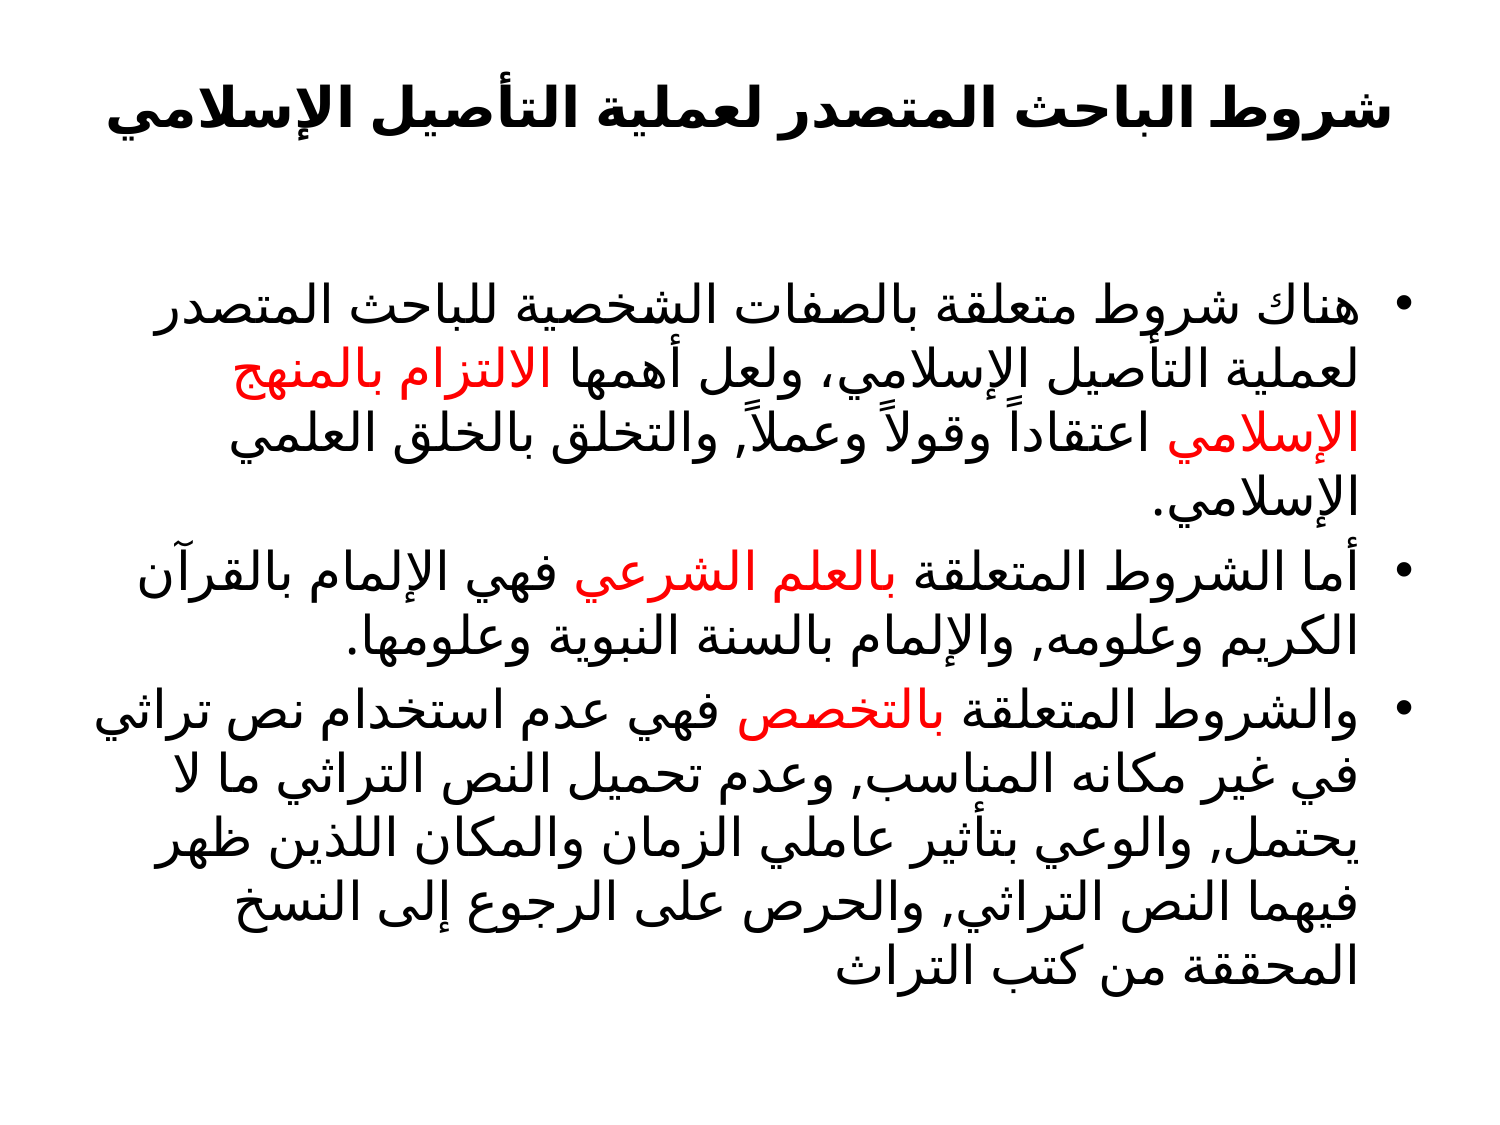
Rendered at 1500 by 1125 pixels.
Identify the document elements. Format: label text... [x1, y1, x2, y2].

title شروط الباحث المتصدر لعملية التأصيل الإسلامي [75, 45, 1425, 233]
list هناك شروط متعلقة بالصفات الشخصية للباحث المتصدر لعملية التأصيل الإسلامي، ولعل أهمها الالتزام بالمنهج الإسلامي اعتقاداً وقولاً وعملاً, والتخلق بالخلق العلمي الإسلامي. أما الشروط المتعلقة بالعلم الشرعي فهي الإلمام بالقرآن الكريم وعلومه, والإلمام بالسنة النبوية وعلومها. والشروط المتعلقة بالتخصص فهي عدم استخدام نص تراثي في غير مكانه المناسب, وعدم تحميل النص التراثي ما لا يحتمل, والوعي بتأثير عاملي الزمان والمكان اللذين ظهر فيهما النص التراثي, والحرص على الرجوع إلى النسخ المحققة من كتب التراث [75, 262, 1425, 1005]
